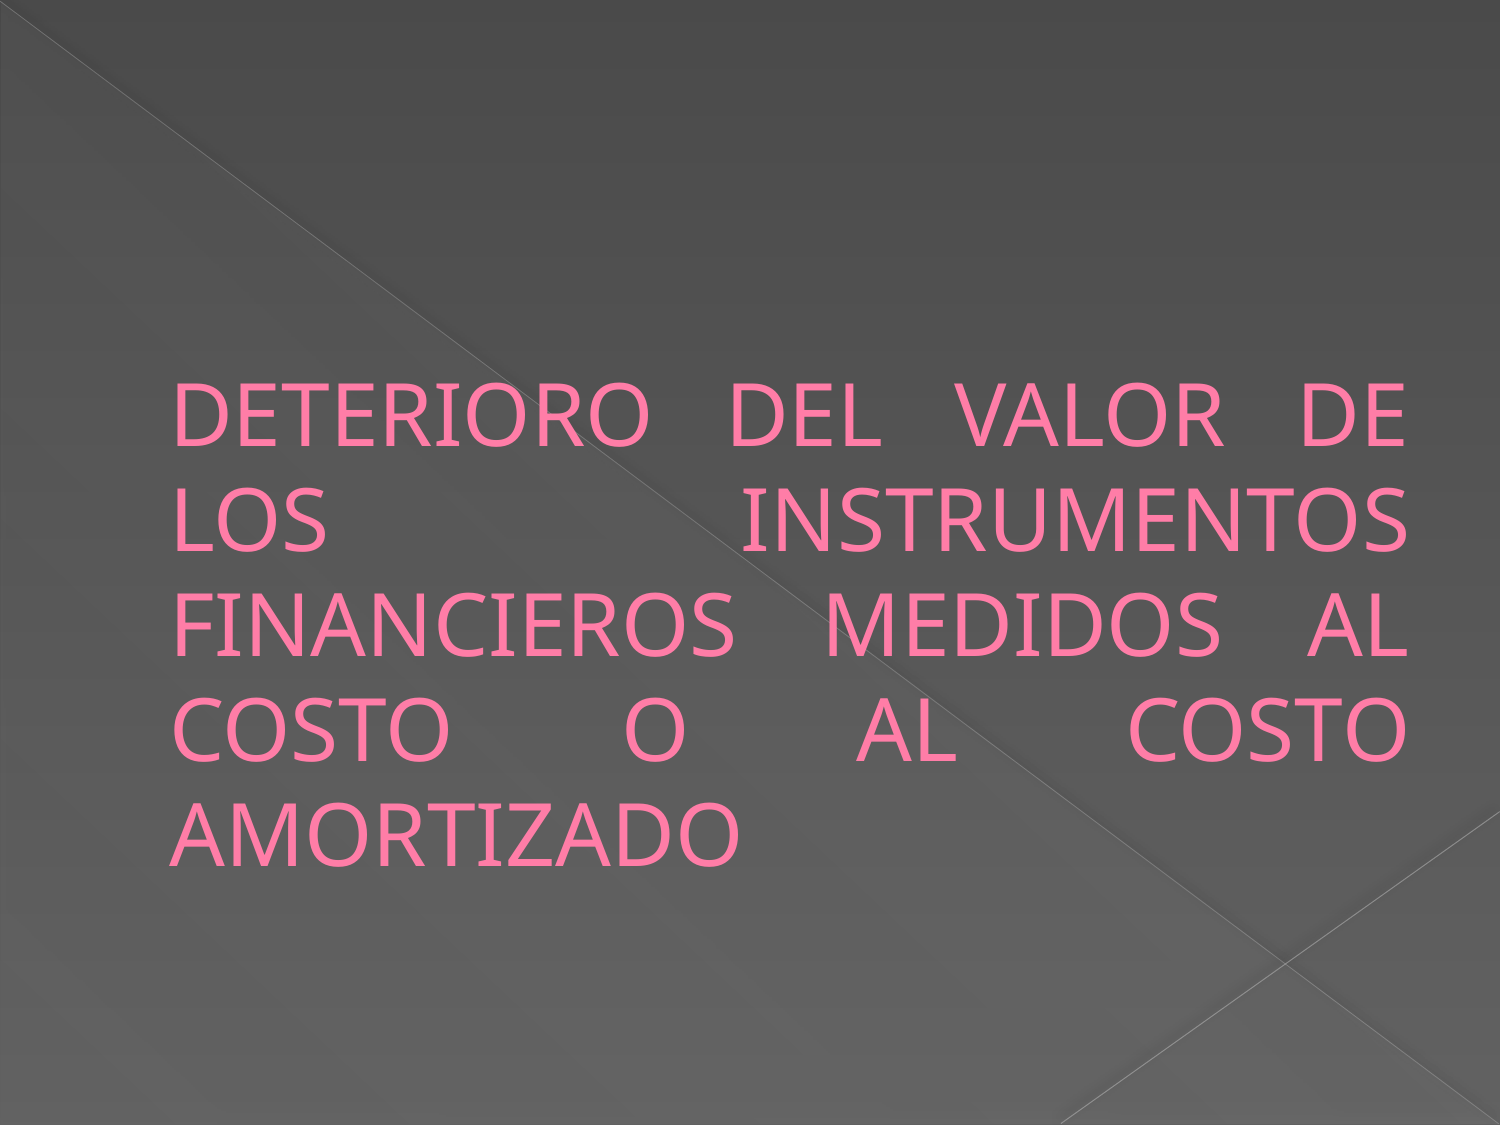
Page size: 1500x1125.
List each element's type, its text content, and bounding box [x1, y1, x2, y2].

title DETERIORO DEL VALOR DE LOS INSTRUMENTOS FINANCIEROS MEDIDOS AL COSTO O AL COSTO AMORTIZADO [75, 302, 1425, 941]
